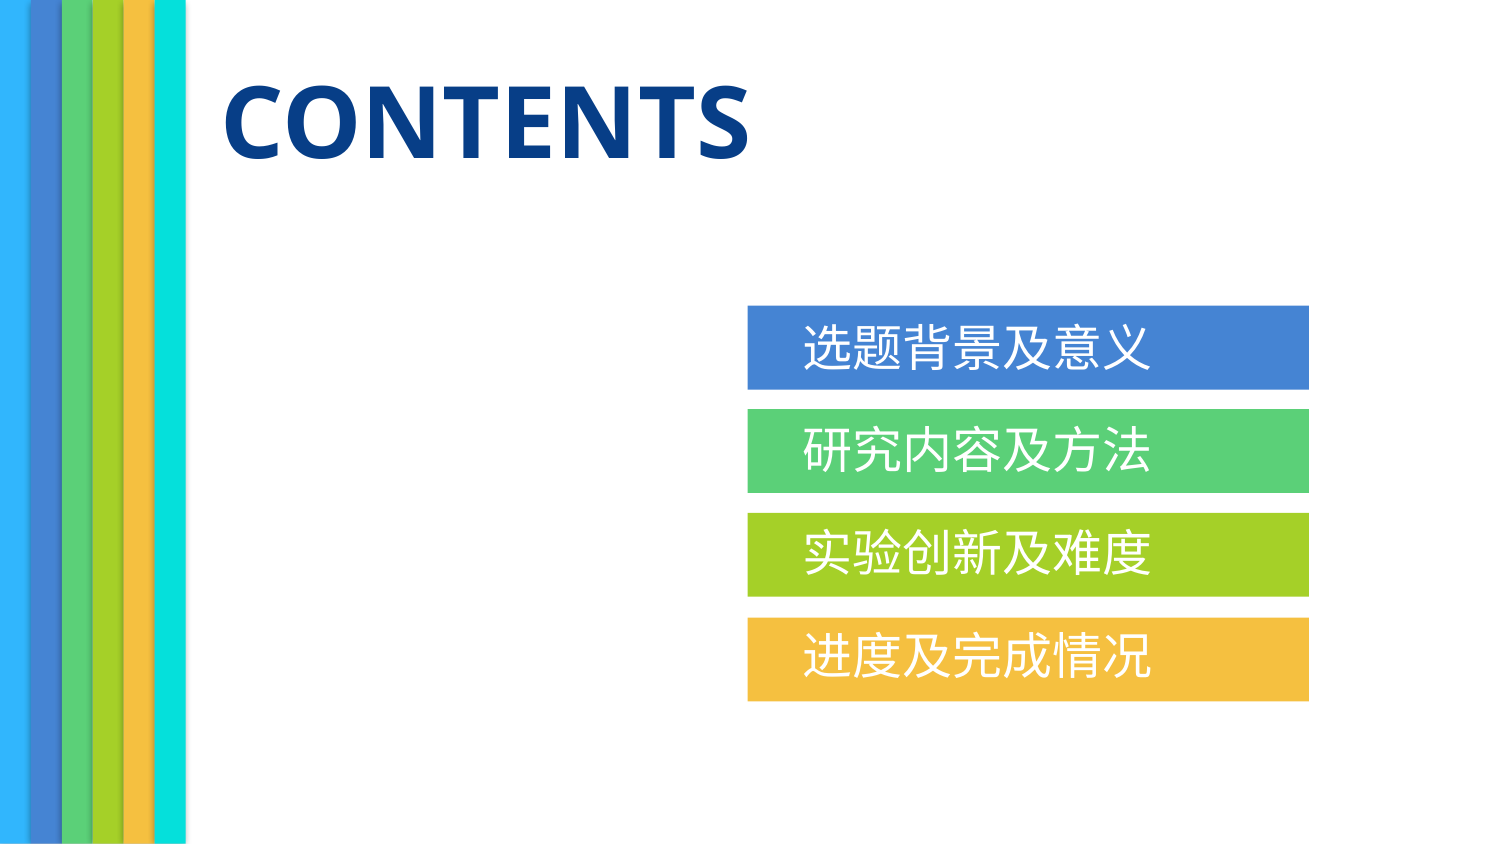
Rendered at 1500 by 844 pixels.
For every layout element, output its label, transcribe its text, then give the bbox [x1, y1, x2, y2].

text_box [746, 407, 1311, 495]
text_box 进度及完成情况 [788, 617, 1309, 693]
text_box 实验创新及难度 [788, 513, 1309, 589]
text_box [746, 304, 1311, 392]
text_box CONTENTS [205, 50, 788, 186]
text_box 研究内容及方法 [788, 411, 1309, 486]
text_box 选题背景及意义 [788, 308, 1309, 384]
text_box [746, 511, 1311, 599]
text_box [746, 615, 1311, 703]
